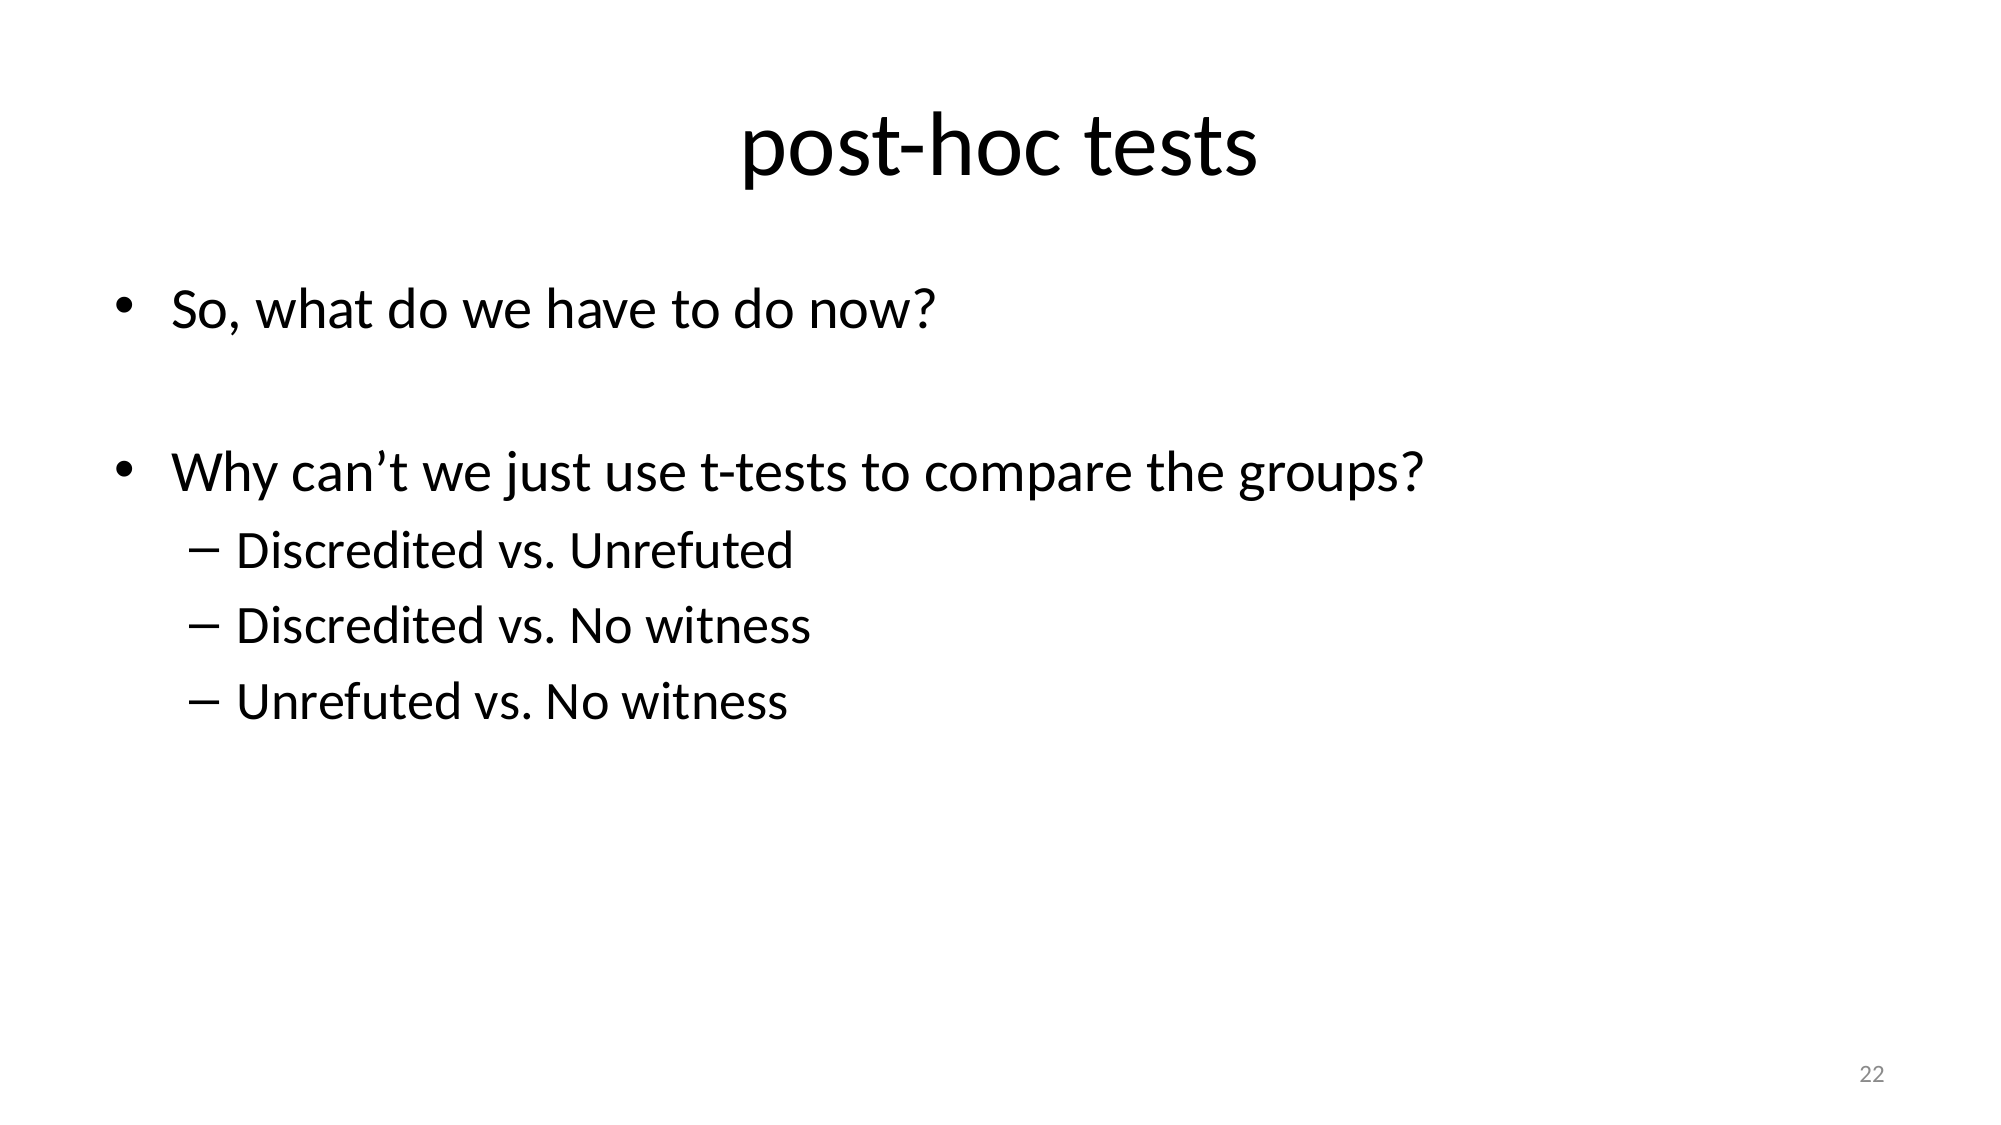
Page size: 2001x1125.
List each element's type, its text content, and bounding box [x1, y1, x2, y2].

slide_number 22 [1433, 1042, 1900, 1103]
list So, what do we have to do now? Why can’t we just use t-tests to compare the groups? Discredited vs. Unrefuted Discredited vs. No witness Unrefuted vs. No witness [99, 262, 1900, 1005]
title post-hoc tests [99, 45, 1900, 233]
